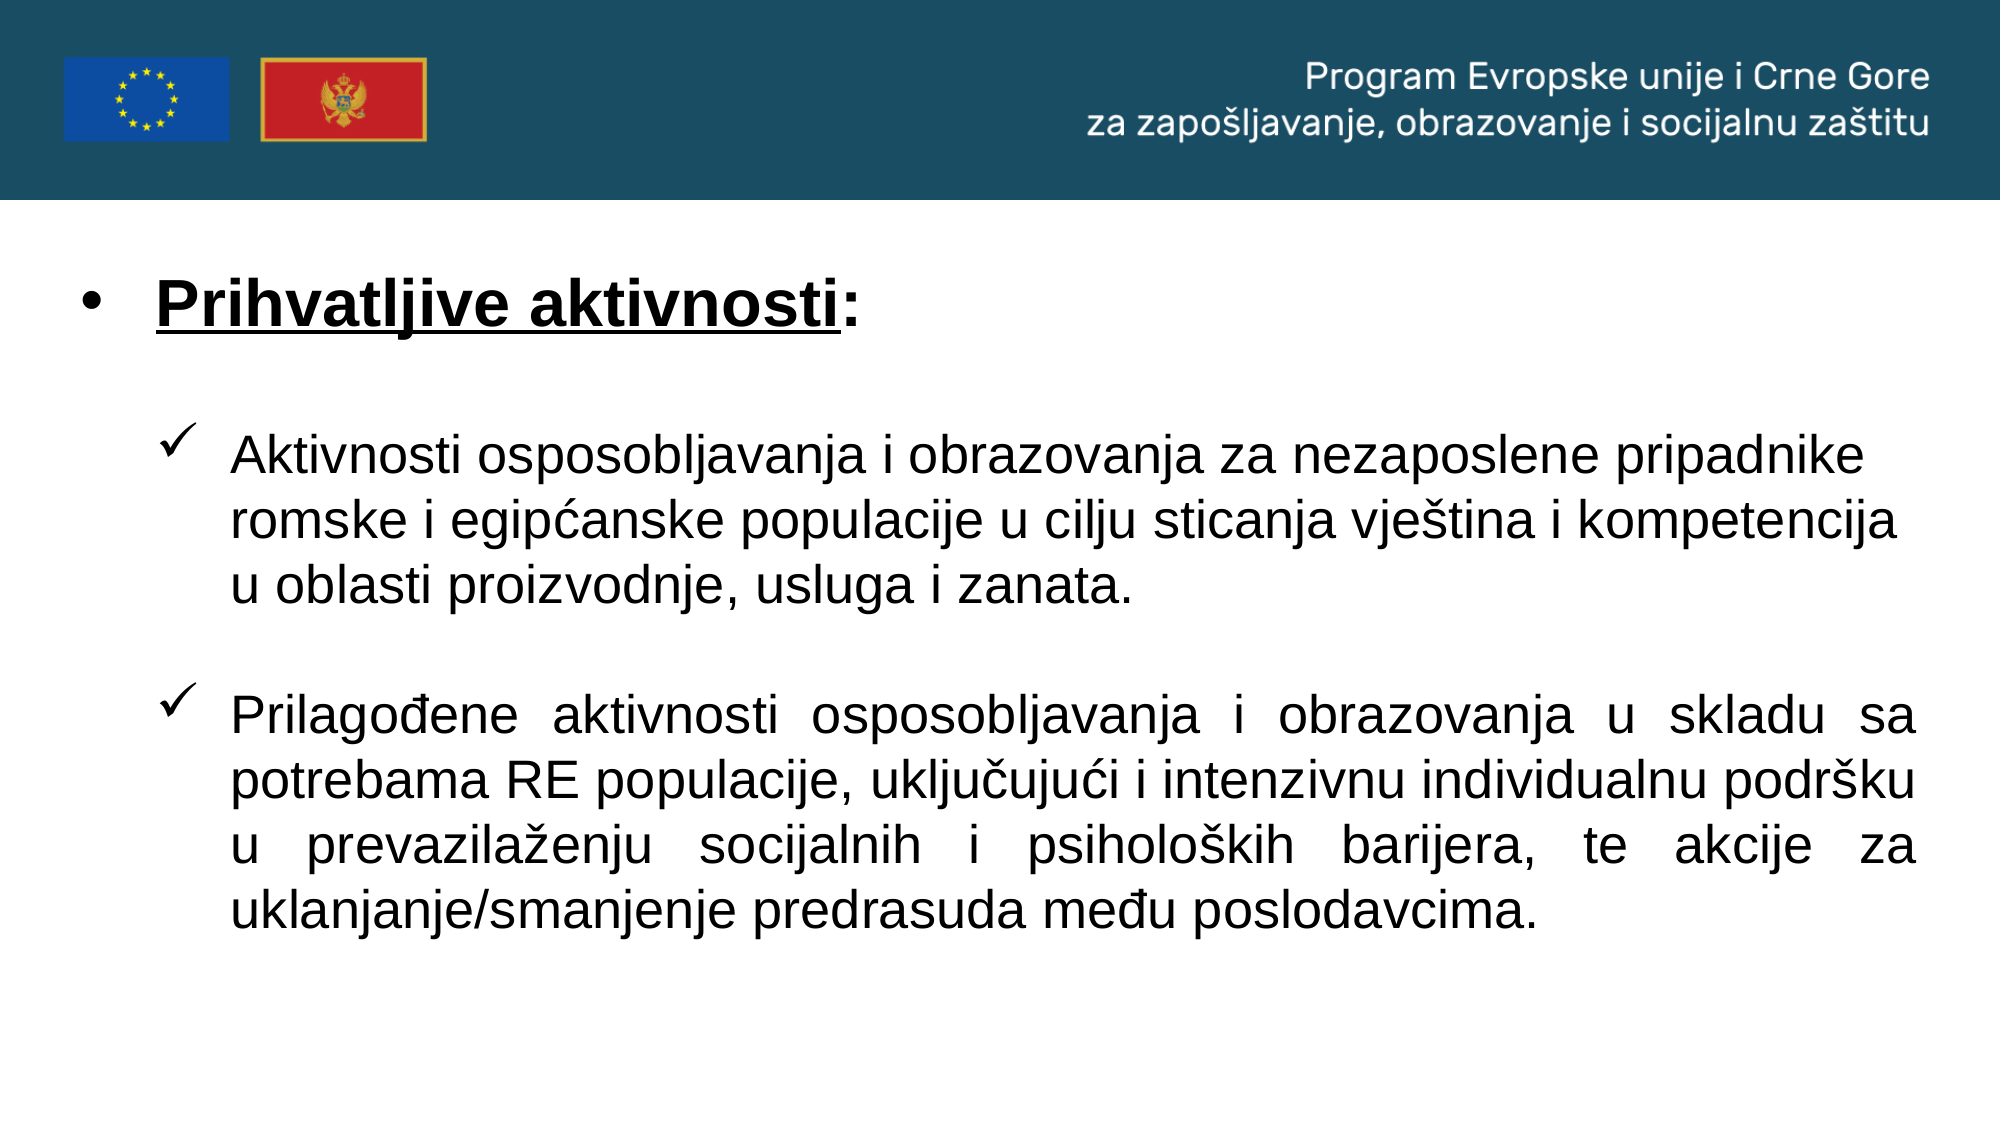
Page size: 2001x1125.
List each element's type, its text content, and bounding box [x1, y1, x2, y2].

picture [0, 0, 2000, 200]
text_box Prihvatljive aktivnosti: Aktivnosti osposobljavanja i obrazovanja za nezaposlene pripadnike romske i egipćanske populacije u cilju sticanja vještina i kompetencija u oblasti proizvodnje, usluga i zanata. Prilagođene aktivnosti osposobljavanja i obrazovanja u skladu sa potrebama RE populacije, uključujući i intenzivnu individualnu podršku u prevazilaženju socijalnih i psiholoških barijera, te akcije za uklanjanje/smanjenje predrasuda među poslodavcima. [65, 252, 1935, 947]
